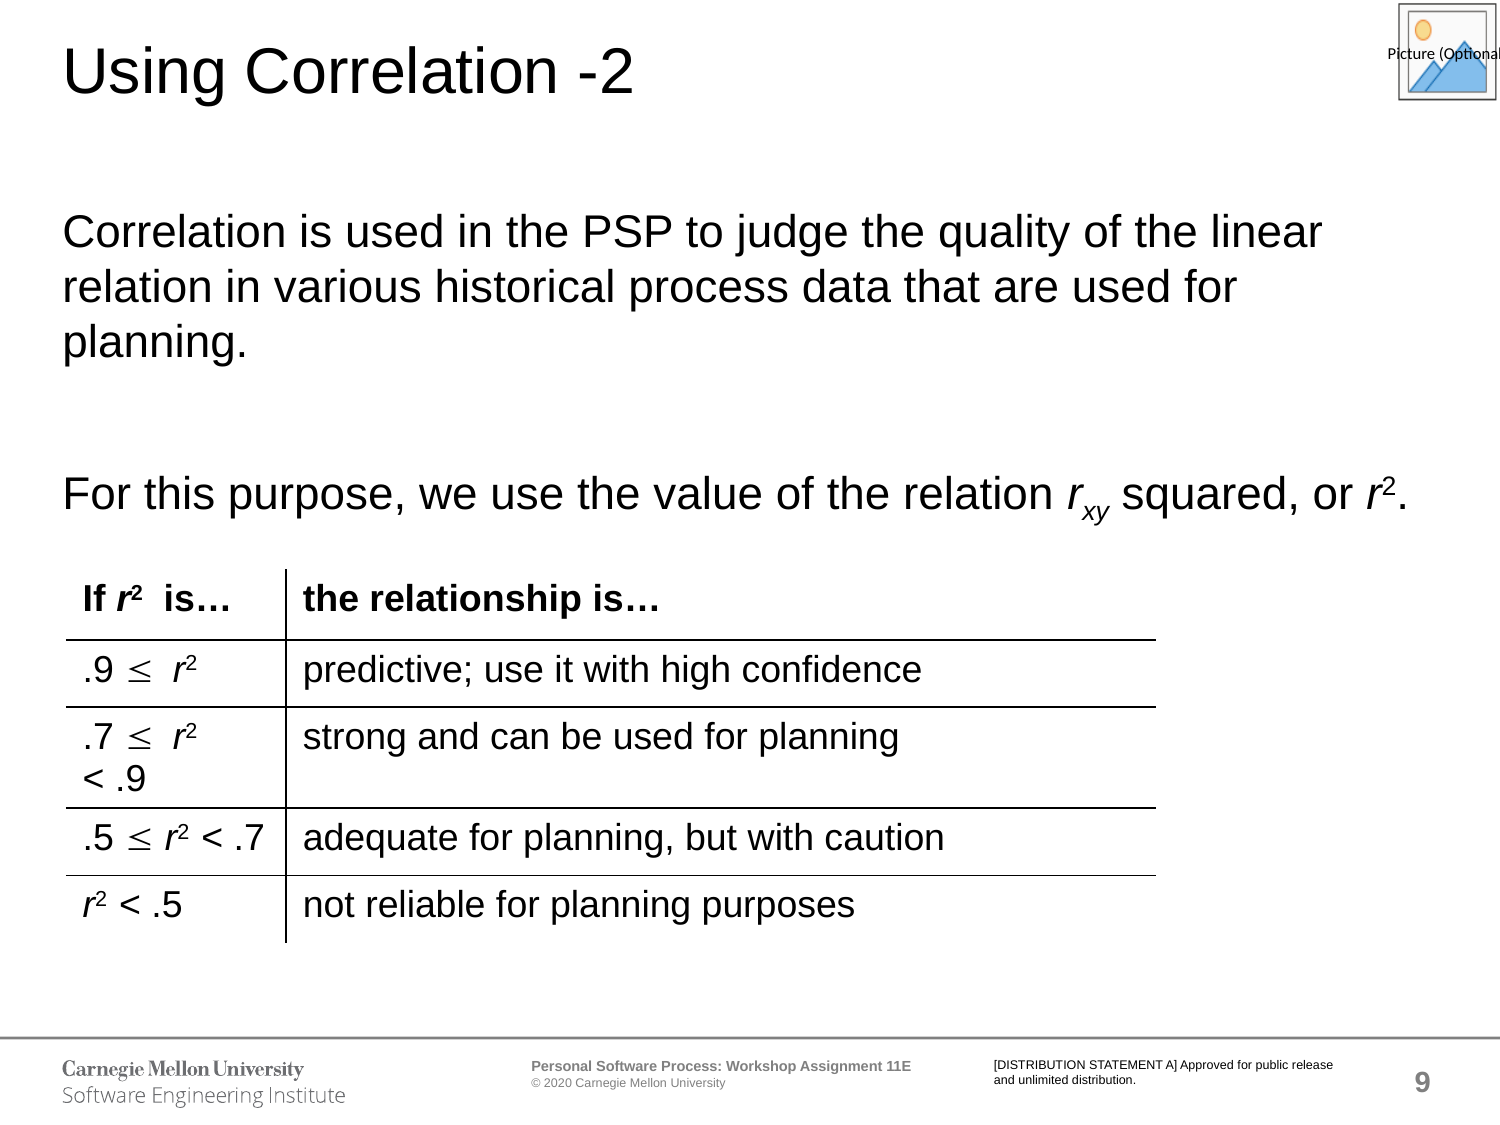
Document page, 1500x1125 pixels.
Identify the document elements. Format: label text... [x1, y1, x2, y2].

list Correlation is used in the PSP to judge the quality of the linear relation in various historical process data that are used for planning. For this purpose, we use the value of the relation rxy squared, or r2. [62, 201, 1431, 534]
picture [1394, 0, 1500, 105]
table_cell .5 £ r2 < .7 [66, 809, 285, 875]
table_cell not reliable for planning purposes [287, 876, 1156, 943]
table_header If r2 is… [66, 569, 285, 639]
table_header the relationship is… [287, 569, 1156, 639]
table_cell .7 £ r2 < .9 [66, 708, 285, 807]
table_cell strong and can be used for planning [287, 708, 1156, 807]
table_cell predictive; use it with high confidence [287, 641, 1156, 706]
table_cell r2 < .5 [66, 876, 285, 943]
table_cell .9 £ r2 [66, 641, 285, 706]
title Using Correlation -2 [62, 37, 1338, 182]
table_cell adequate for planning, but with caution [287, 809, 1156, 875]
